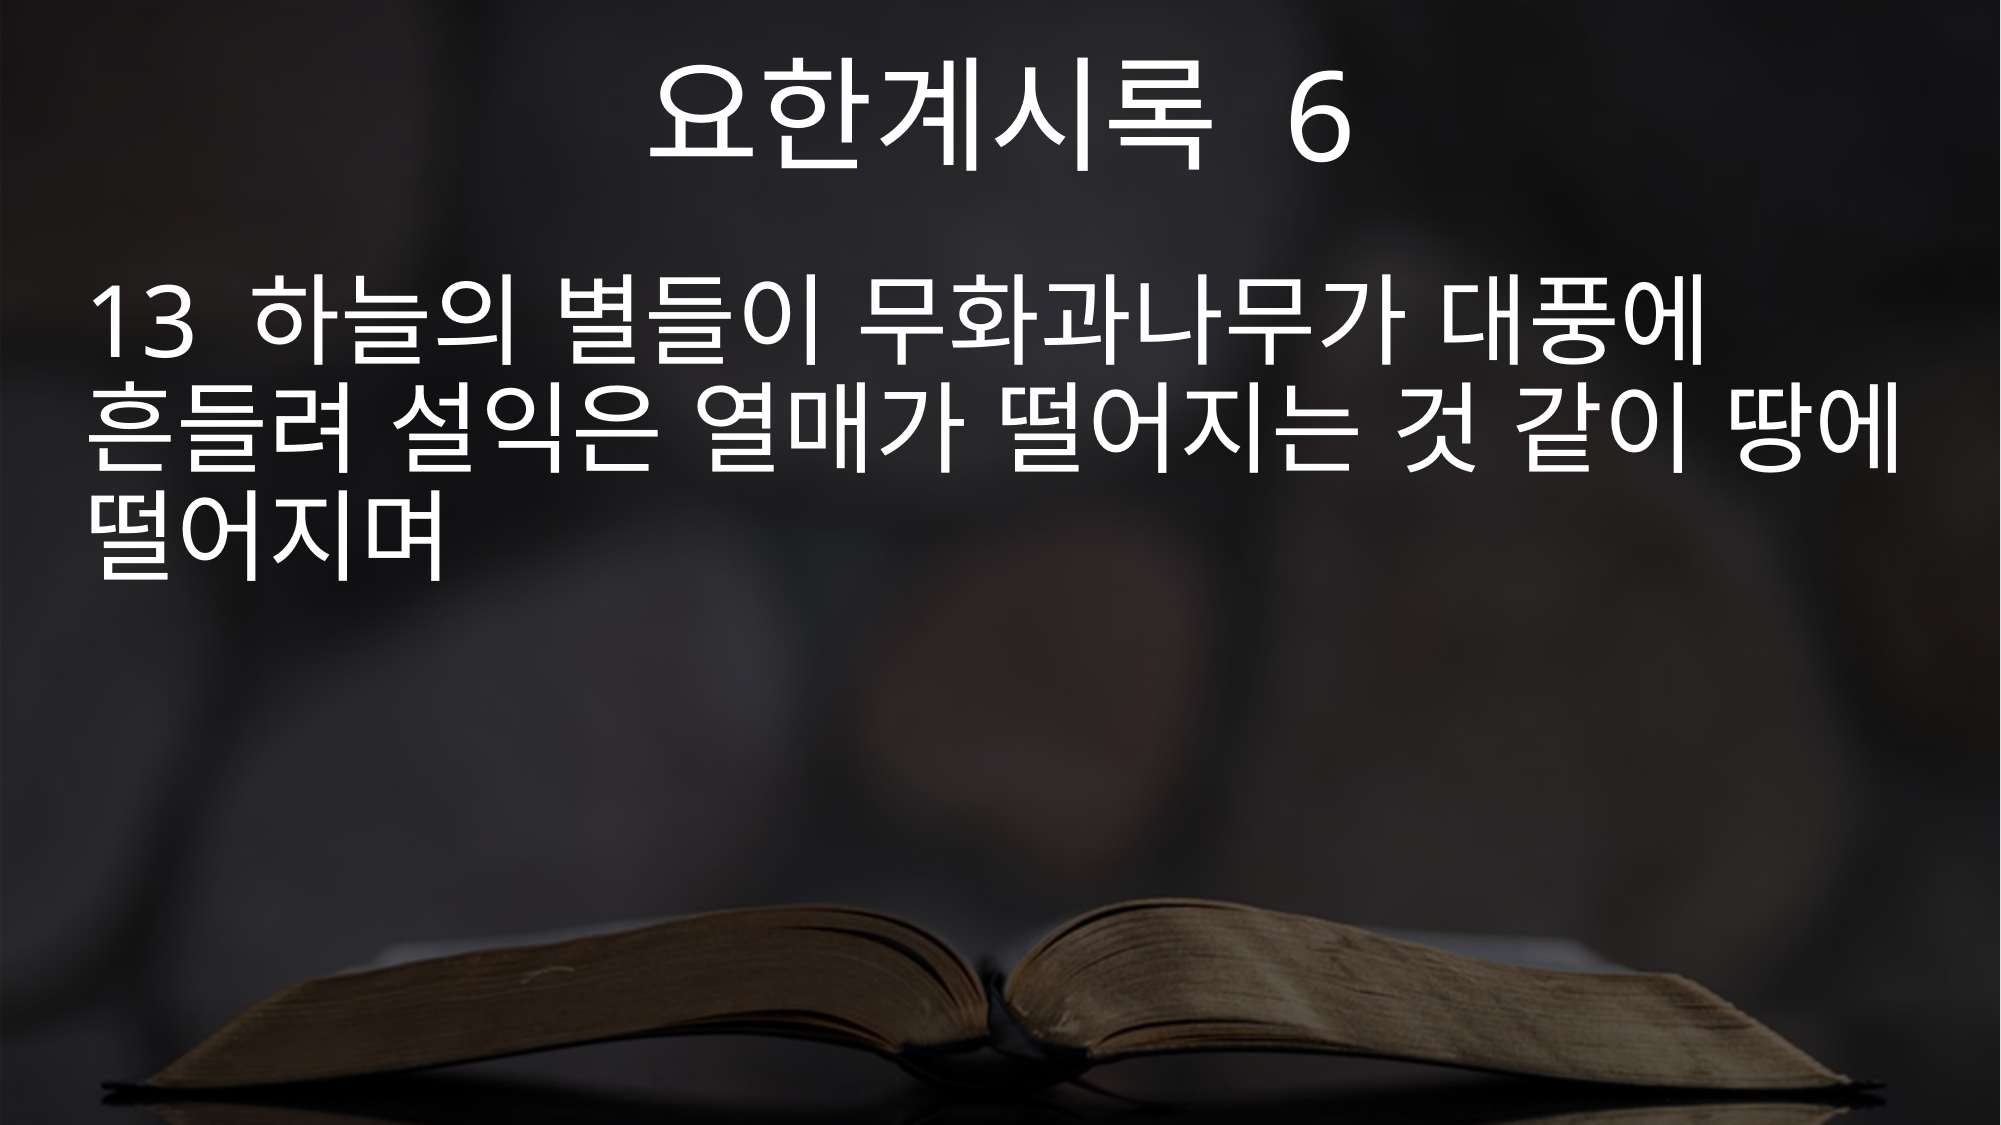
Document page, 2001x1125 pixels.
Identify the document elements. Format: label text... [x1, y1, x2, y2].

picture [0, 0, 2001, 1125]
list 13 하늘의 별들이 무화과나무가 대풍에 흔들려 설익은 열매가 떨어지는 것 같이 땅에 떨어지며 [69, 263, 1953, 423]
footer 요한계시록 6 [0, 32, 2000, 192]
